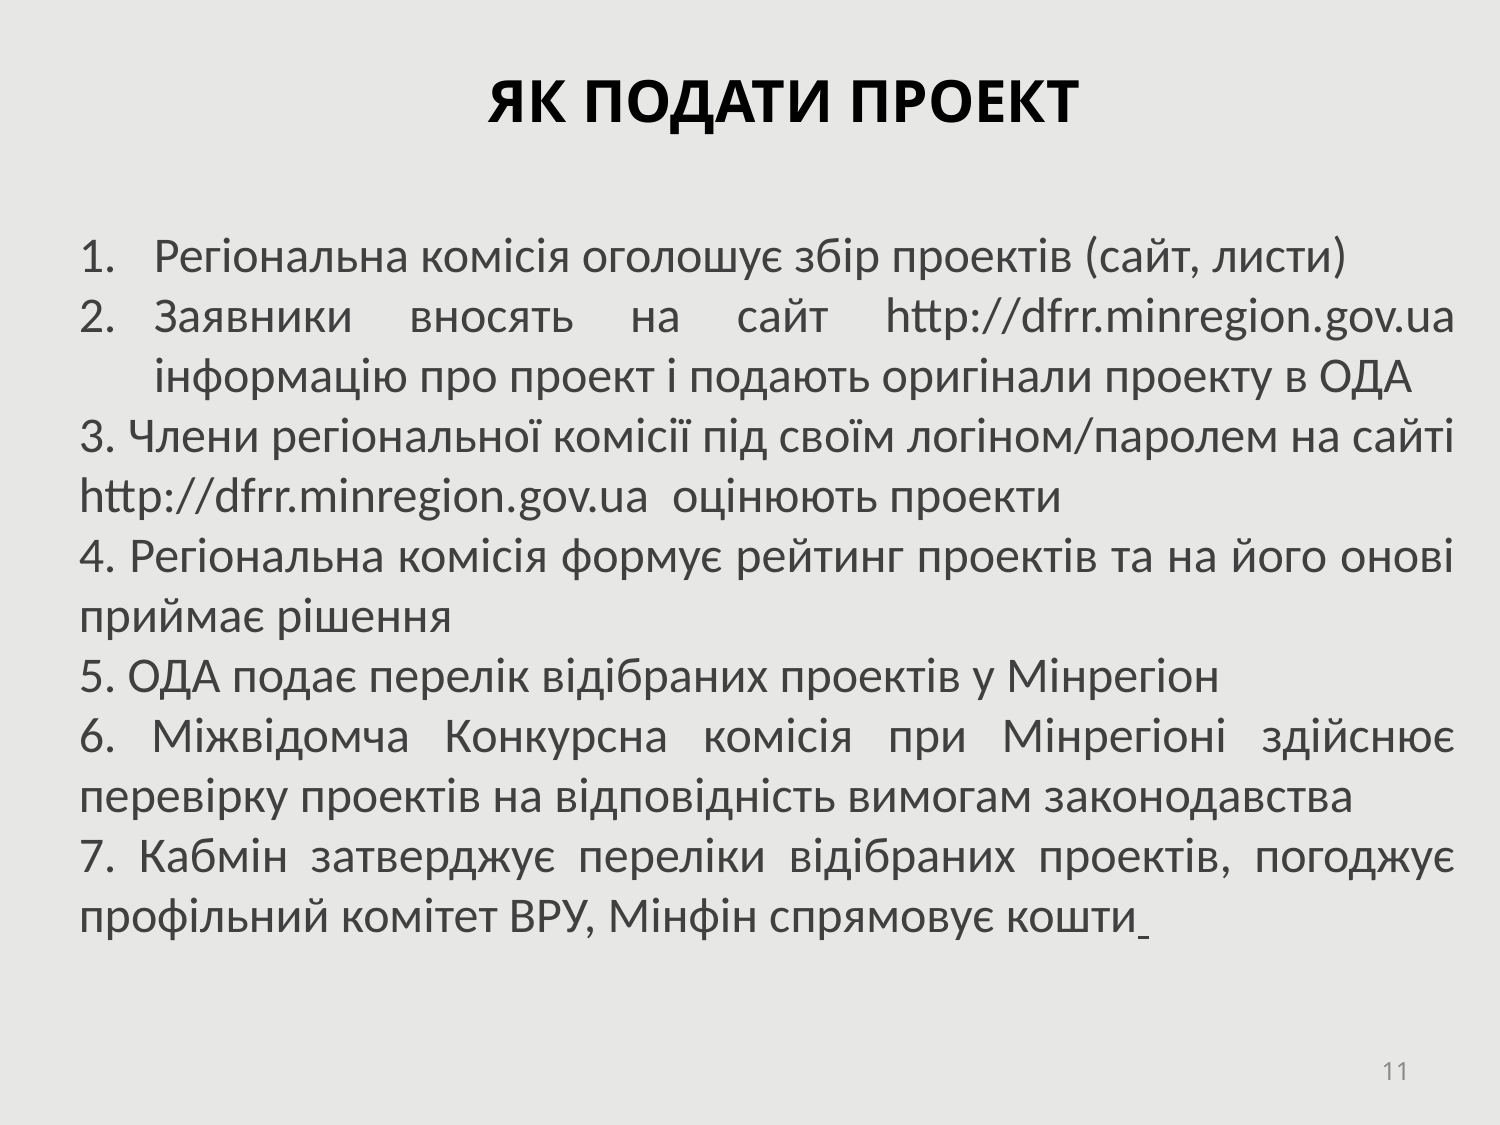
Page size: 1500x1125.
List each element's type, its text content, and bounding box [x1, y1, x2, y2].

text_box 11 [1074, 1042, 1425, 1103]
text_box Регіональна комісія оголошує збір проектів (сайт, листи) Заявники вносять на сайт http://dfrr.minregion.gov.ua інформацію про проект і подають оригінали проекту в ОДА 3. Члени регіональної комісії під своїм логіном/паролем на сайті http://dfrr.minregion.gov.ua оцінюють проекти 4. Регіональна комісія формує рейтинг проектів та на його онові приймає рішення 5. ОДА подає перелік відібраних проектів у Мінрегіон 6. Міжвідомча Конкурсна комісія при Мінрегіоні здійснює перевірку проектів на відповідність вимогам законодавства 7. Кабмін затверджує переліки відібраних проектів, погоджує профільний комітет ВРУ, Мінфін спрямовує кошти [64, 215, 1471, 951]
text_box ЯК ПОДАТИ ПРОЕКТ [144, 61, 1425, 138]
